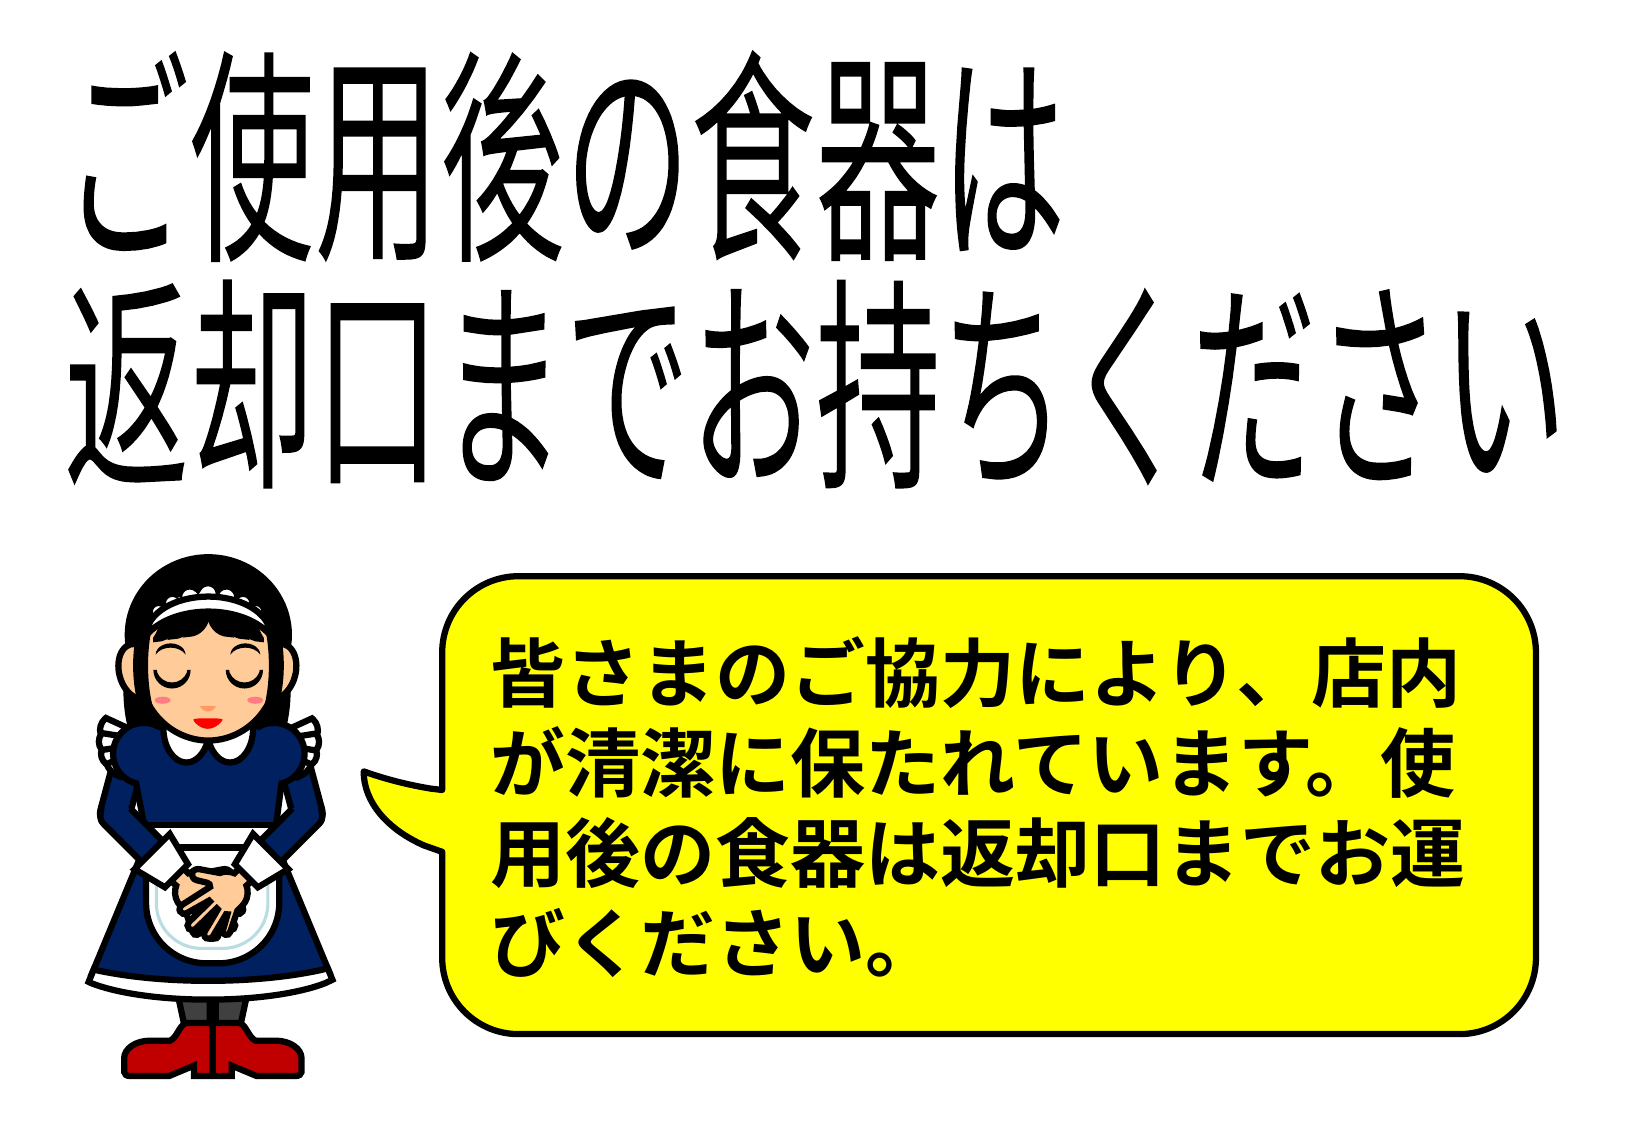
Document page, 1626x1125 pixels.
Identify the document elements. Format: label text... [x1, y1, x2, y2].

text_box 皆さまのご協力により、店内が清潔に保たれています。使用後の食器は返却口までお運びください。 [475, 619, 1502, 995]
text_box [361, 574, 1539, 1037]
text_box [88, 557, 333, 1077]
